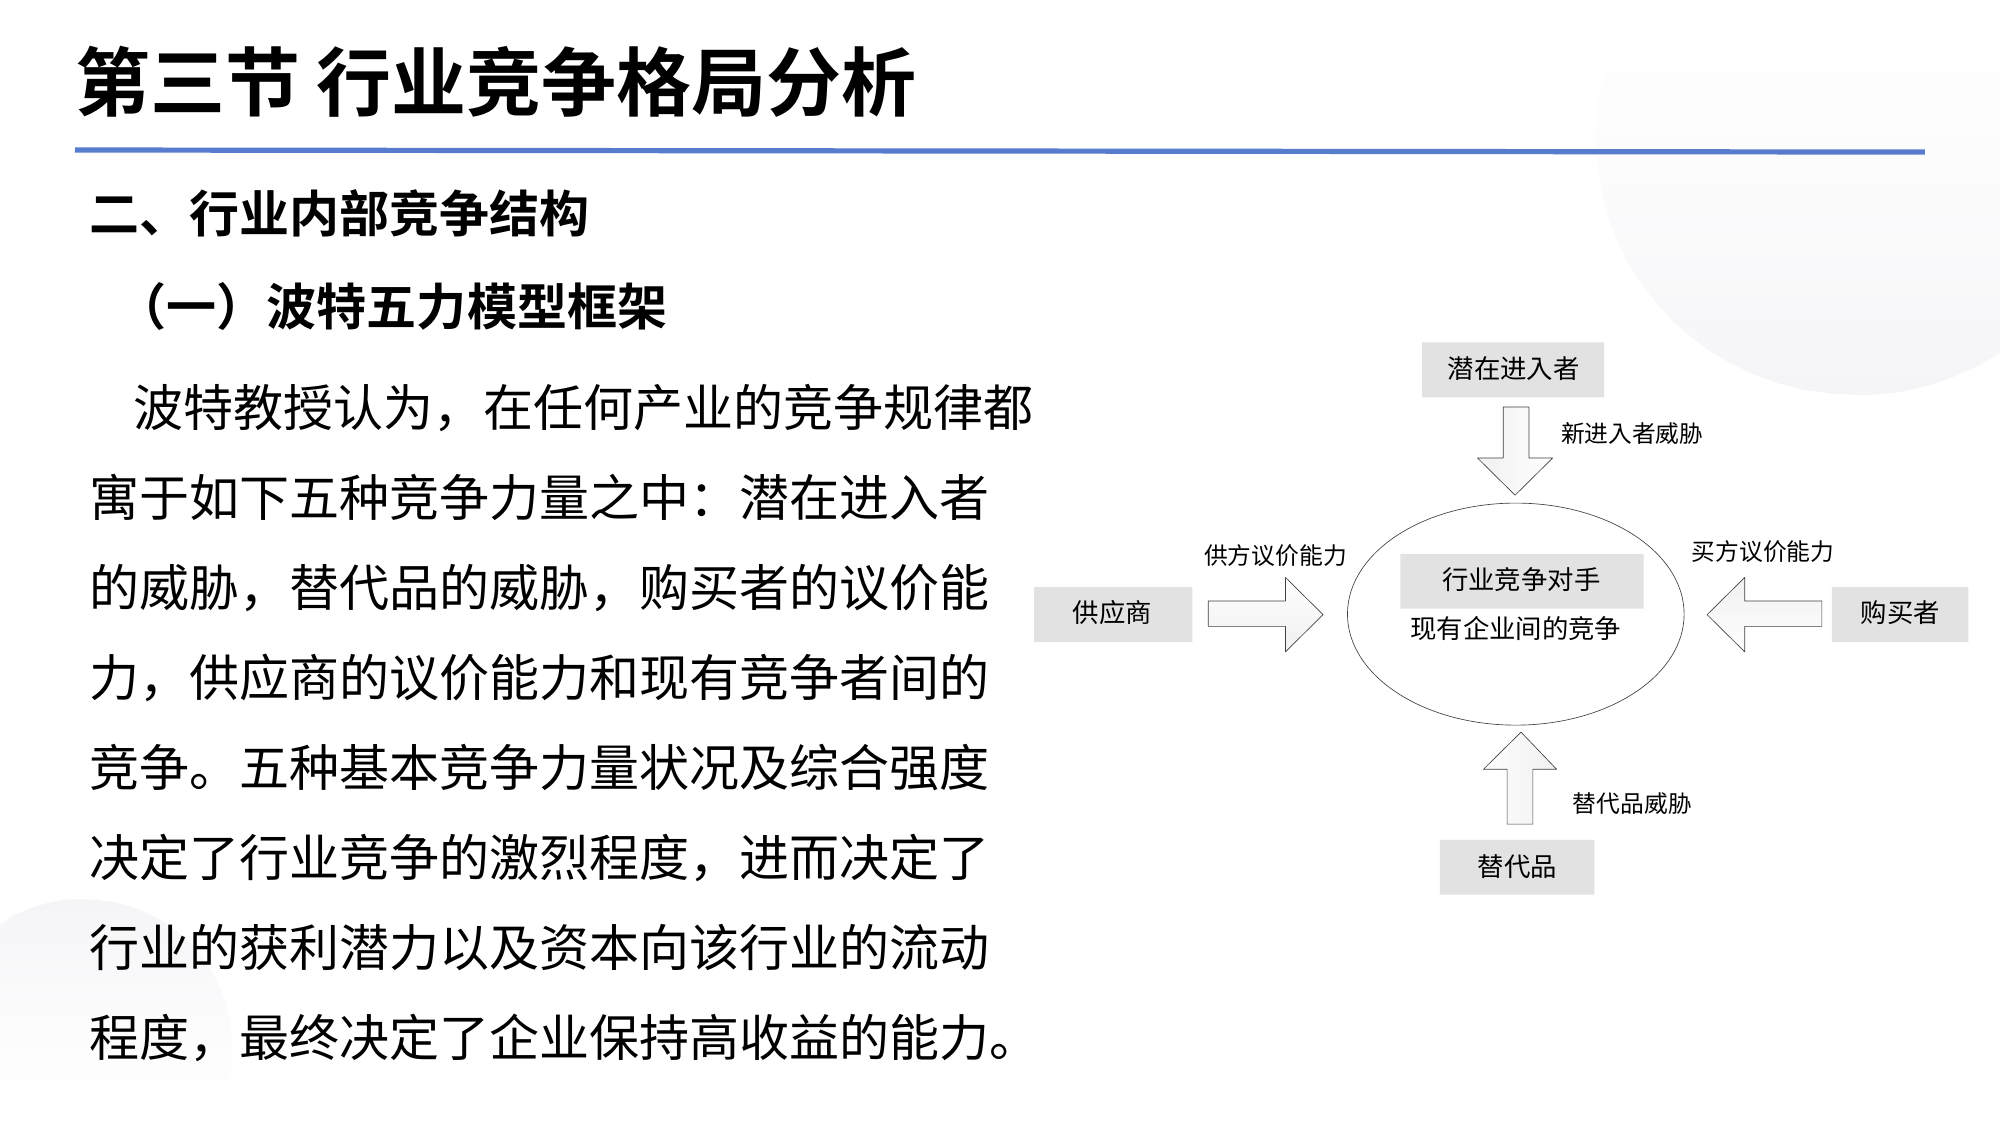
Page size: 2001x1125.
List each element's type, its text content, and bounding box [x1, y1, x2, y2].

text_box 波特教授认为，在任何产业的竞争规律都寓于如下五种竞争力量之中：潜在进入者的威胁，替代品的威胁，购买者的议价能力，供应商的议价能力和现有竞争者间的竞争。五种基本竞争力量状况及综合强度决定了行业竞争的激烈程度，进而决定了行业的获利潜力以及资本向该行业的流动程度，最终决定了企业保持高收益的能力。 [75, 338, 1052, 1024]
text_box 二、行业内部竞争结构 [75, 175, 909, 251]
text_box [1030, 338, 1973, 899]
text_box 第三节 行业竞争格局分析 [75, 24, 1925, 125]
text_box （一）波特五力模型框架 [102, 267, 936, 338]
text_box [1594, 0, 2000, 368]
text_box [0, 898, 233, 1125]
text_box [74, 149, 1925, 153]
